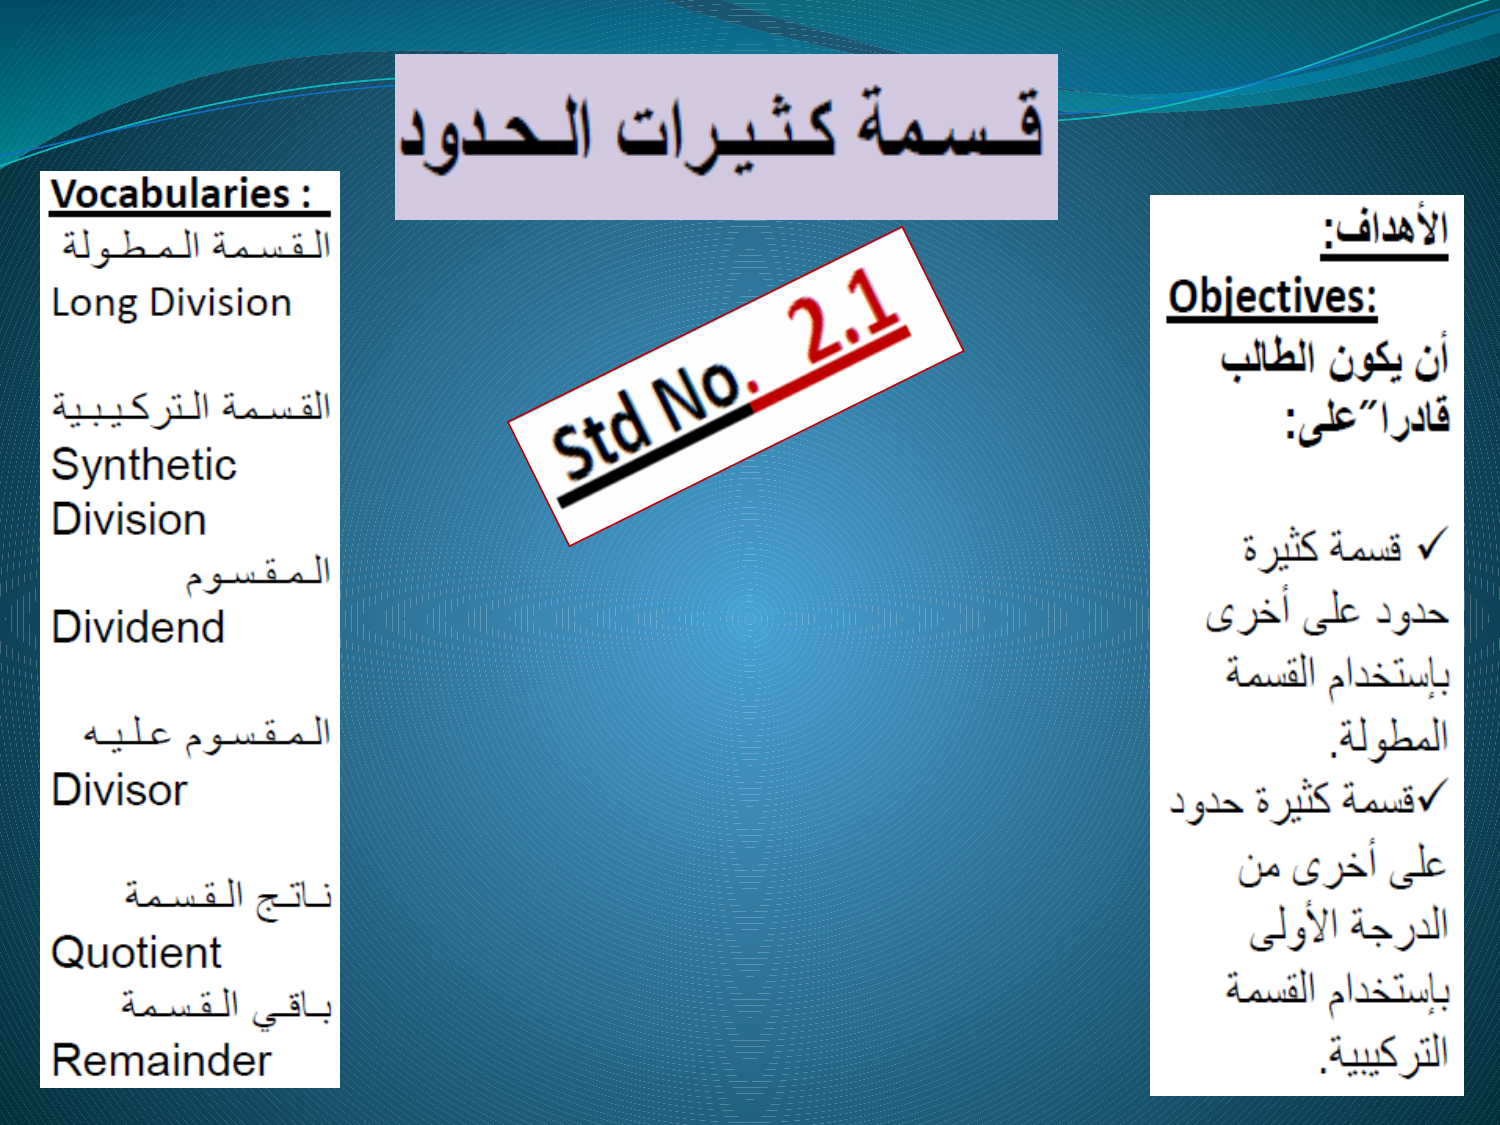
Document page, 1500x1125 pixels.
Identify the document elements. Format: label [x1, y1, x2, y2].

picture [516, 230, 956, 456]
picture [532, 466, 727, 544]
picture [395, 54, 1058, 221]
picture [41, 172, 339, 1087]
picture [1151, 195, 1463, 1095]
